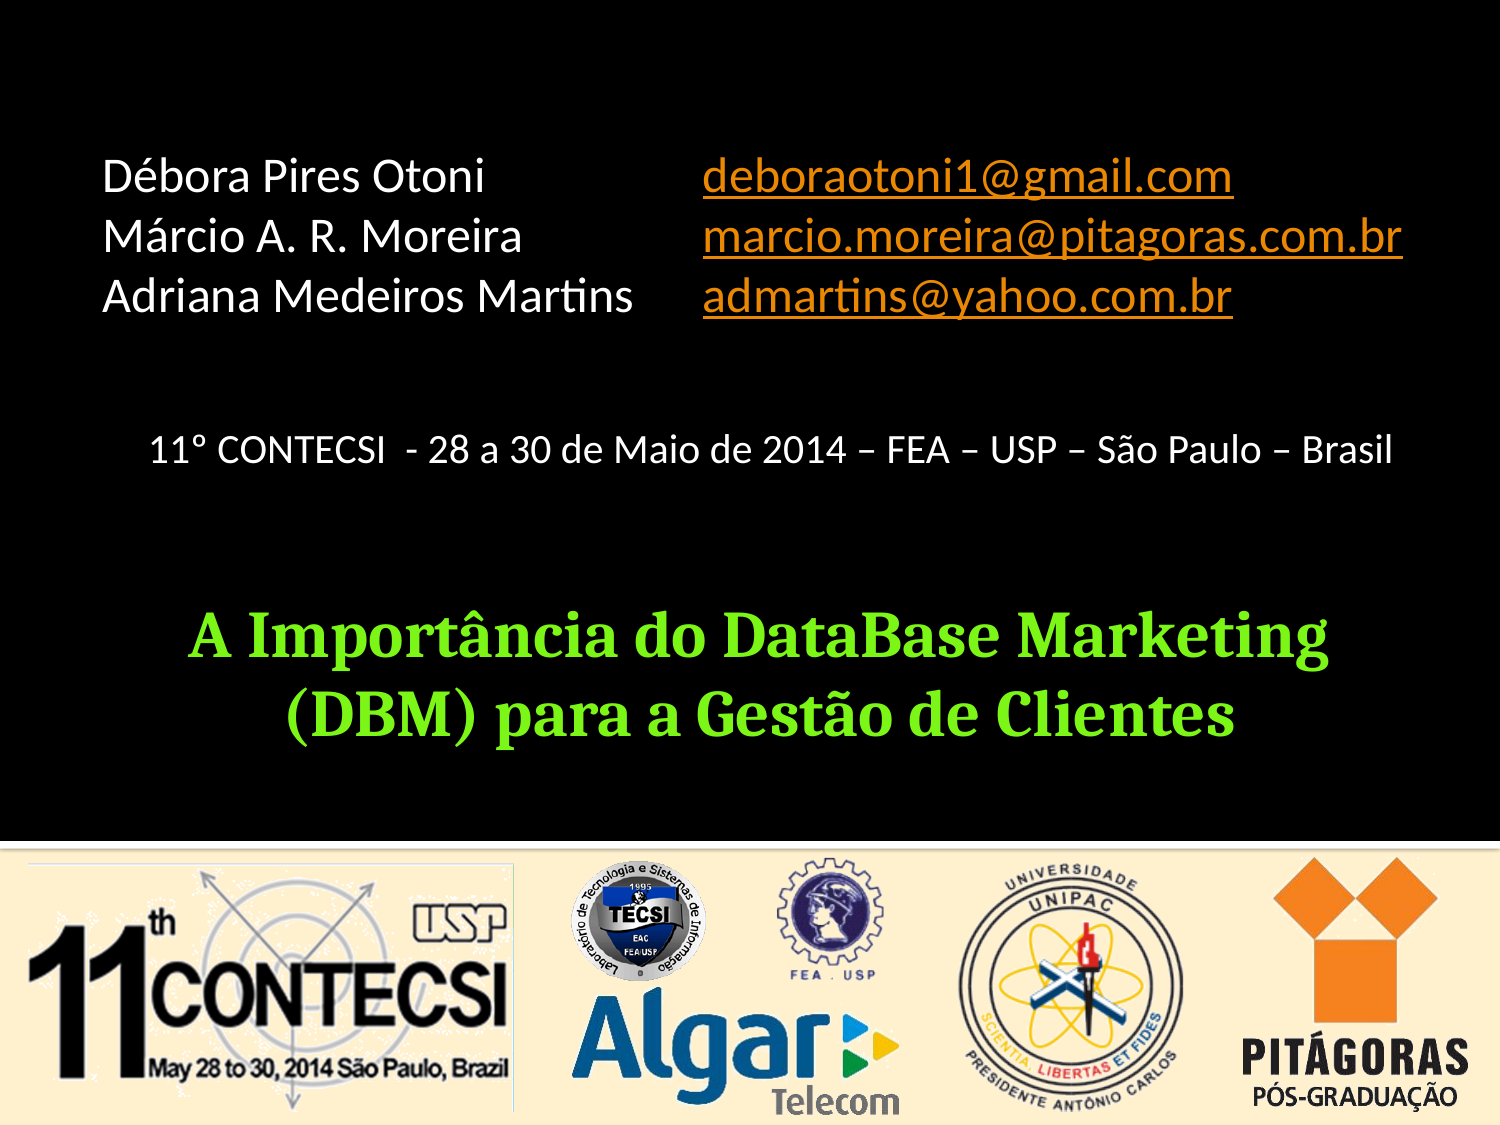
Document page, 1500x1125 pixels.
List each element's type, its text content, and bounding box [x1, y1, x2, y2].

title A Importância do DataBase Marketing (DBM) para a Gestão de Clientes [76, 527, 1436, 814]
picture [955, 863, 1187, 1112]
picture [28, 863, 514, 1112]
picture [572, 851, 899, 1115]
picture [570, 856, 707, 984]
picture [1243, 857, 1468, 1112]
subtitle Débora Pires Otoni deboraotoni1@gmail.com Márcio A. R. Moreira marcio.moreira@pitagoras.com.br Adriana Medeiros Martins admartins@yahoo.com.br 11º CONTECSI - 28 a 30 de Maio de 2014 – FEA – USP – São Paulo – Brasil [83, 66, 1447, 548]
